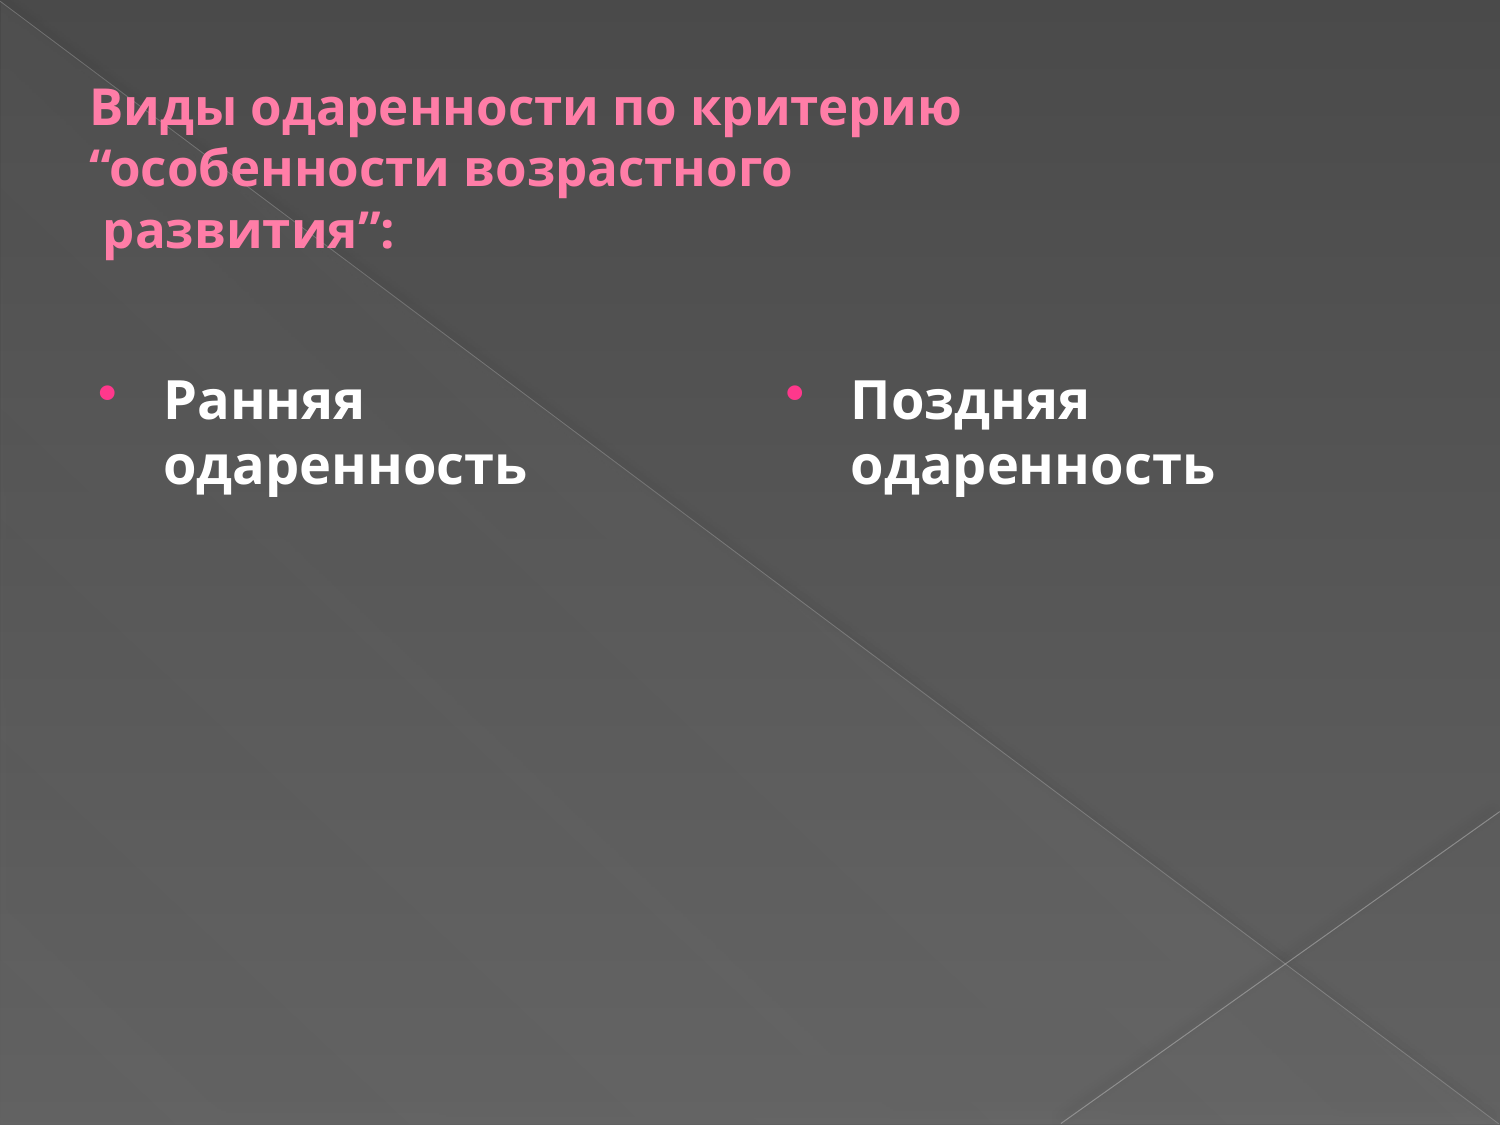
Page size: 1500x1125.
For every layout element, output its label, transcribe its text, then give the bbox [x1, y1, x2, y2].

title Виды одаренности по критерию “особенности возрастного развития”: [75, 66, 1425, 339]
list Ранняя одаренность [75, 282, 738, 1025]
list Поздняя одаренность [762, 282, 1425, 1025]
